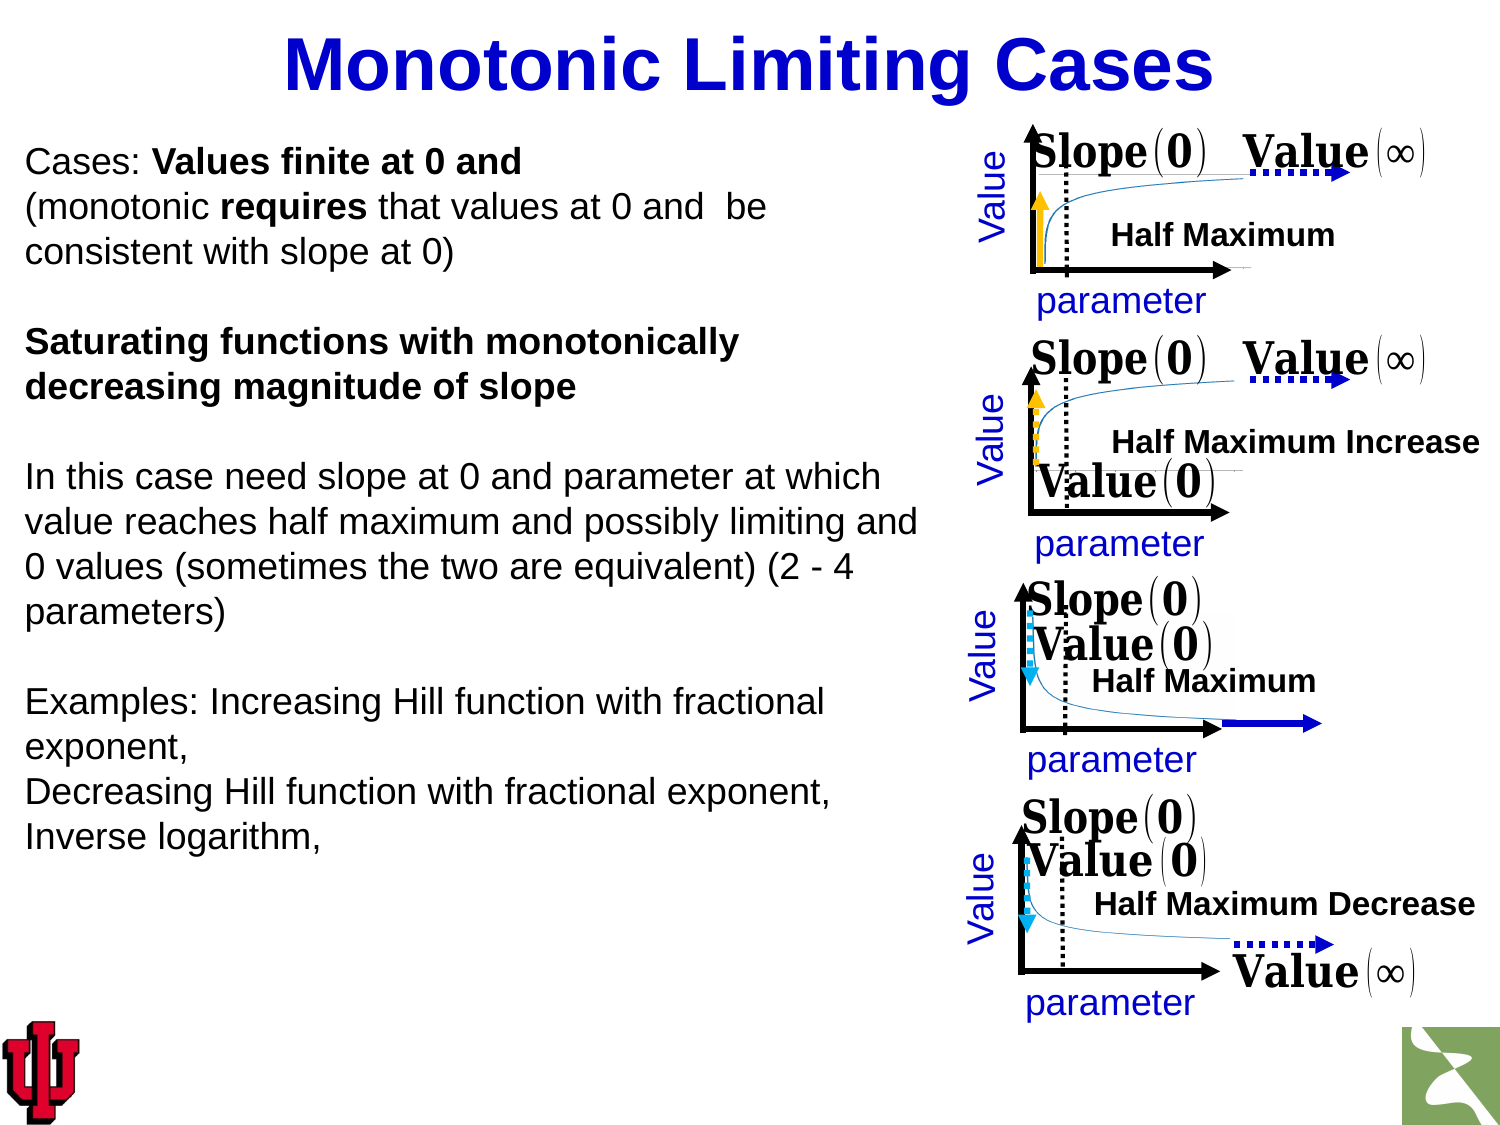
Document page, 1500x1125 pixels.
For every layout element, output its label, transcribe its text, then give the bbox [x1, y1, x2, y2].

title Monotonic Limiting Cases [0, 0, 1500, 130]
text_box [950, 572, 1335, 789]
picture [0, 1020, 80, 1125]
picture [1402, 1027, 1500, 1125]
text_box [957, 331, 1499, 573]
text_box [959, 123, 1427, 330]
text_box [948, 790, 1495, 1032]
